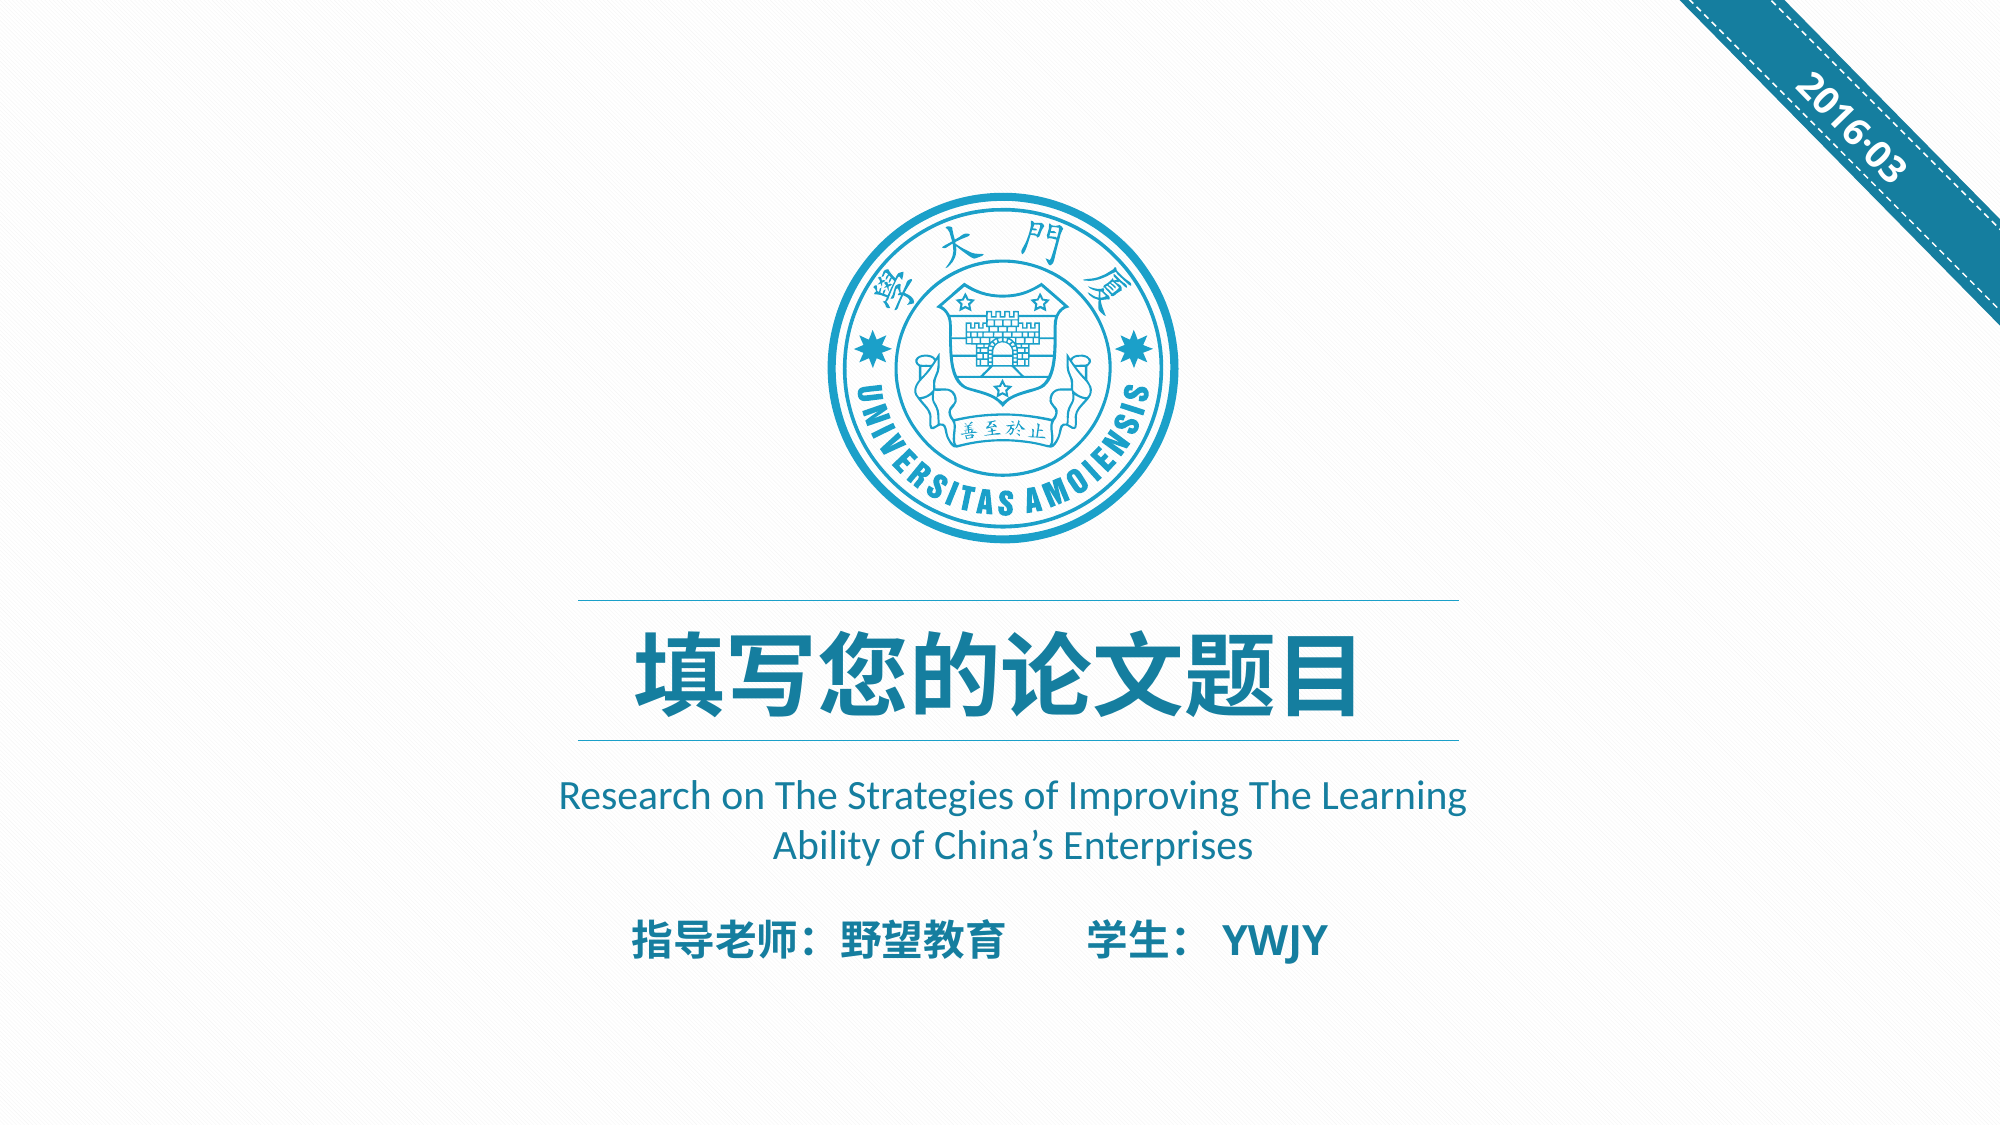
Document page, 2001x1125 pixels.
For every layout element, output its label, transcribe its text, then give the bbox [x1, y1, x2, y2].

text_box 填写您的论文题目 [619, 610, 1383, 736]
text_box Research on The Strategies of Improving The Learning Ability of China’s Enterprises [514, 760, 1513, 876]
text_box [827, 192, 1180, 544]
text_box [1673, 0, 2000, 401]
text_box 指导老师：野望教育 [616, 906, 1023, 972]
text_box 学生：YWJY [1072, 906, 1344, 972]
